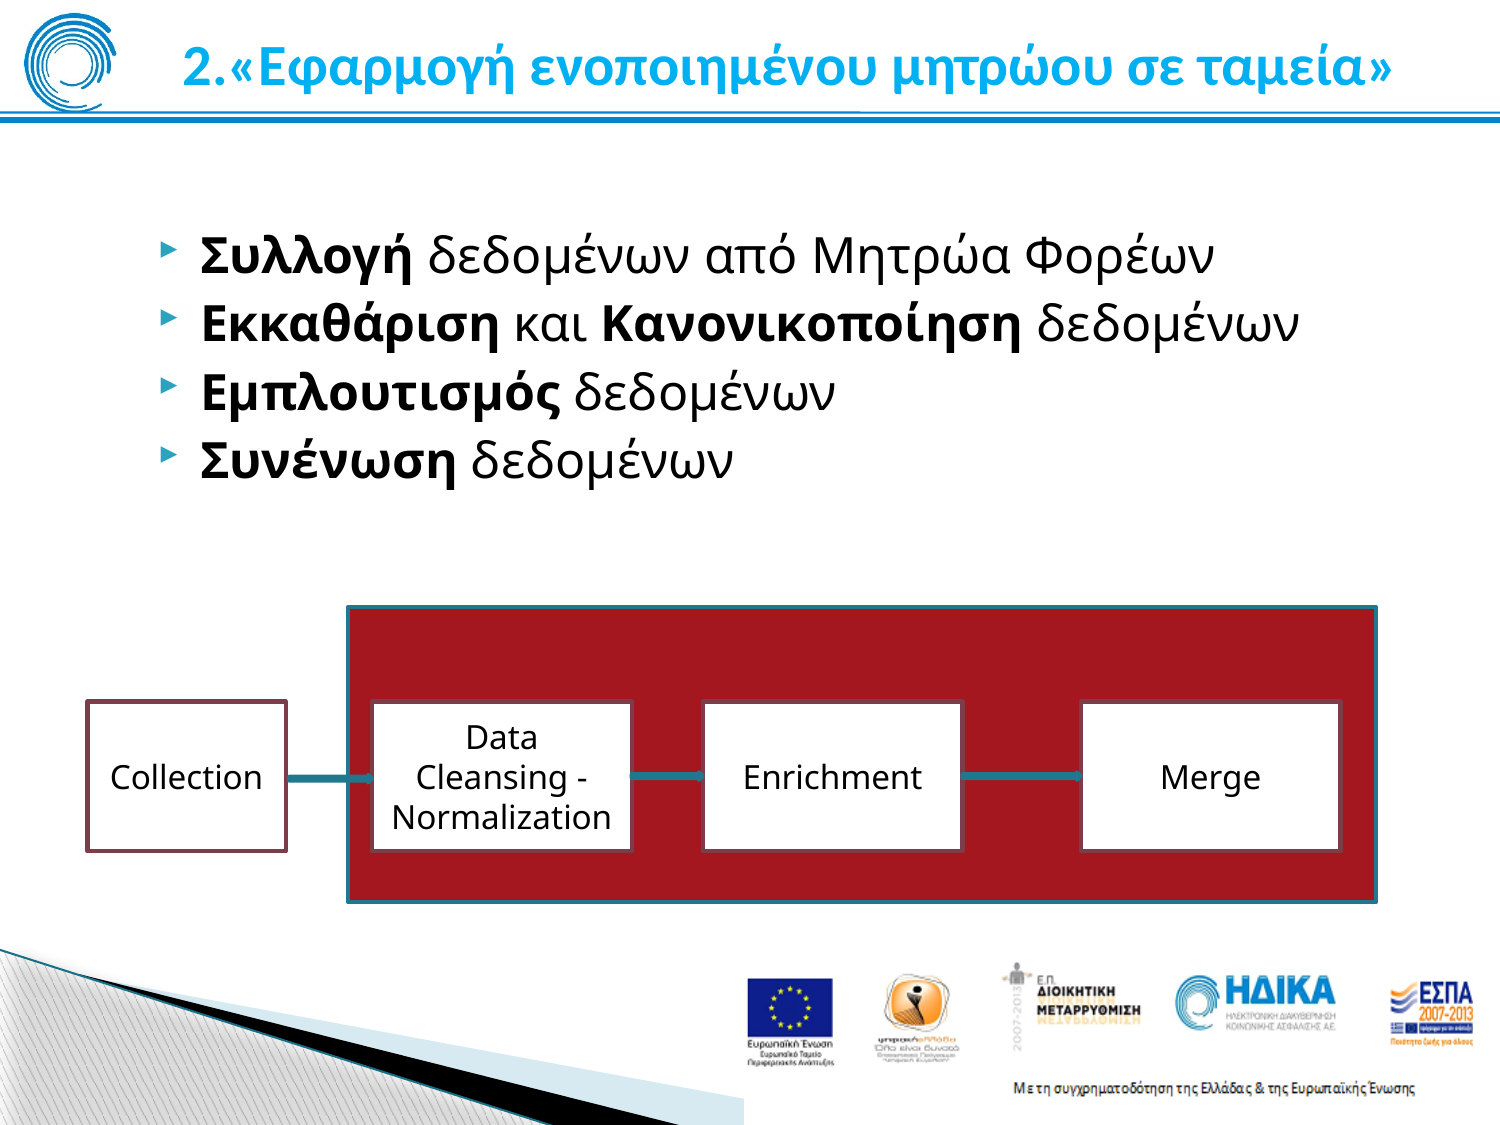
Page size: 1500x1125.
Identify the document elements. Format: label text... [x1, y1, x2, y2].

picture [744, 960, 1500, 1125]
text_box [629, 770, 705, 782]
text_box Συλλογή δεδομένων από Μητρώα Φορέων Εκκαθάριση και Κανονικοποίηση δεδομένων Εμπλουτισμός δεδομένων Συνένωση δεδομένων [125, 163, 1425, 813]
text_box Data Cleansing -Normalization [370, 699, 634, 853]
text_box Merge [1079, 699, 1343, 853]
text_box [960, 770, 1083, 782]
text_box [0, 112, 1500, 121]
picture [24, 12, 125, 111]
text_box Enrichment [701, 699, 965, 853]
text_box [346, 605, 1378, 904]
text_box [287, 773, 375, 785]
text_box Collection [85, 699, 288, 853]
title 2.«Εφαρμογή ενοποιημένου μητρώου σε ταμεία» [150, 0, 1500, 112]
